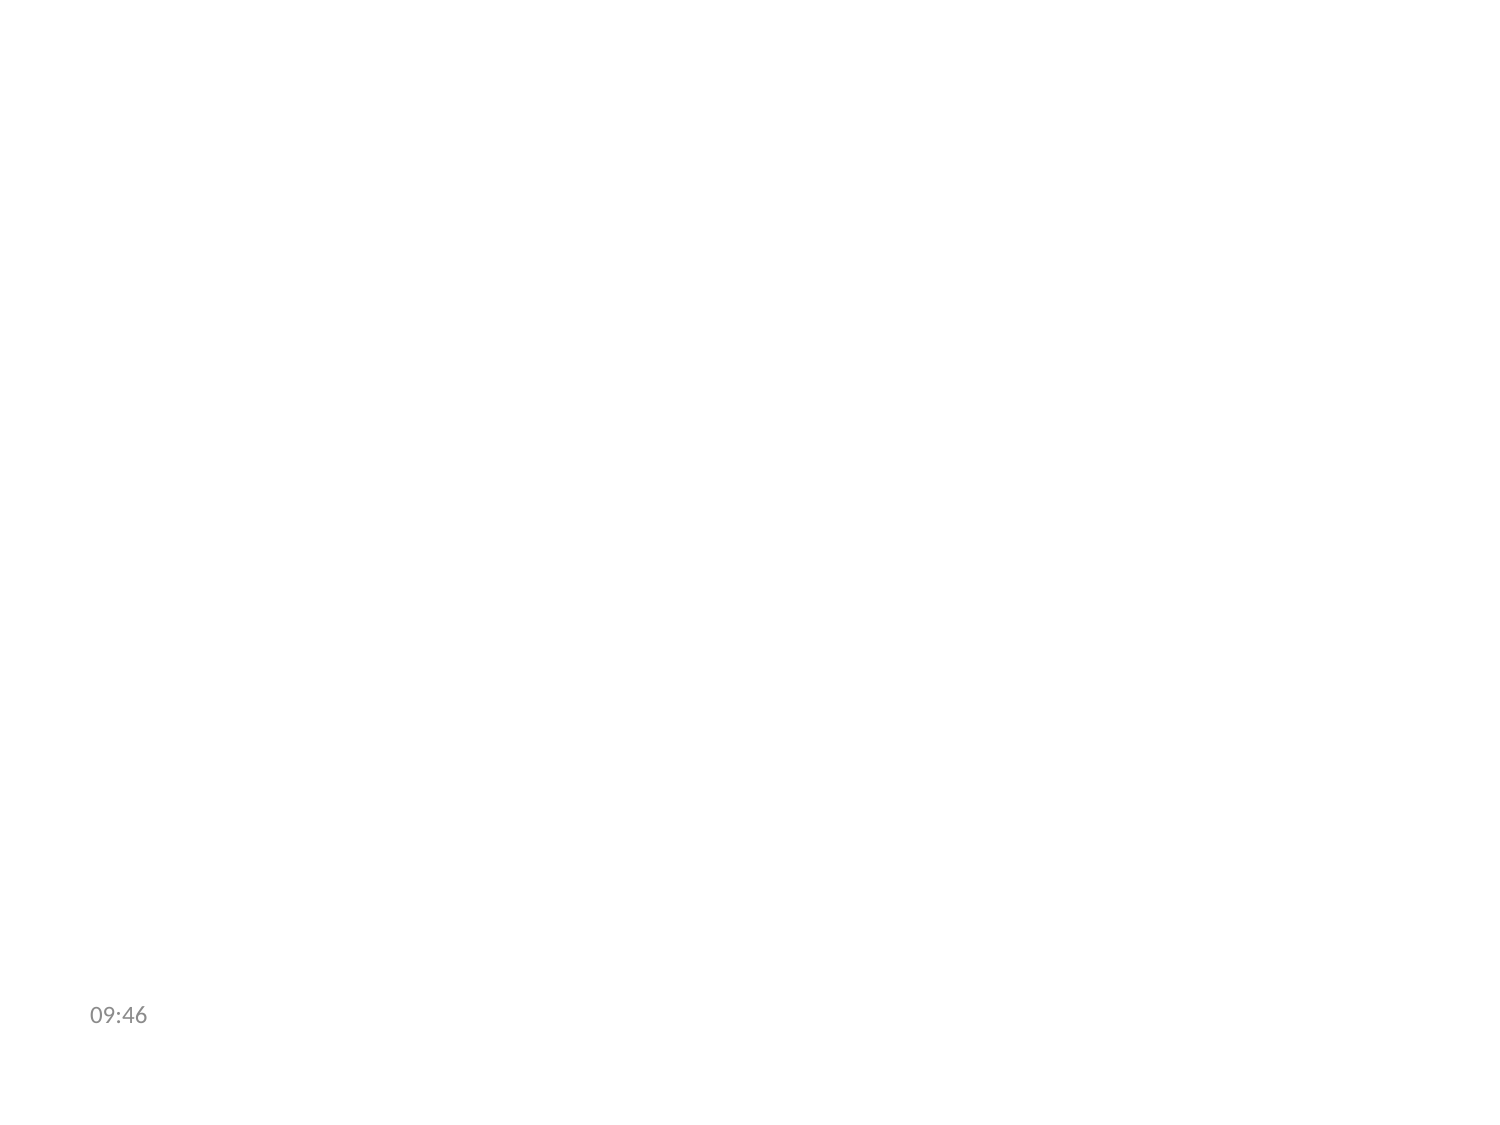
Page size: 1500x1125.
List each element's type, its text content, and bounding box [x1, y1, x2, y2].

text_box 15:35 [75, 983, 425, 1044]
